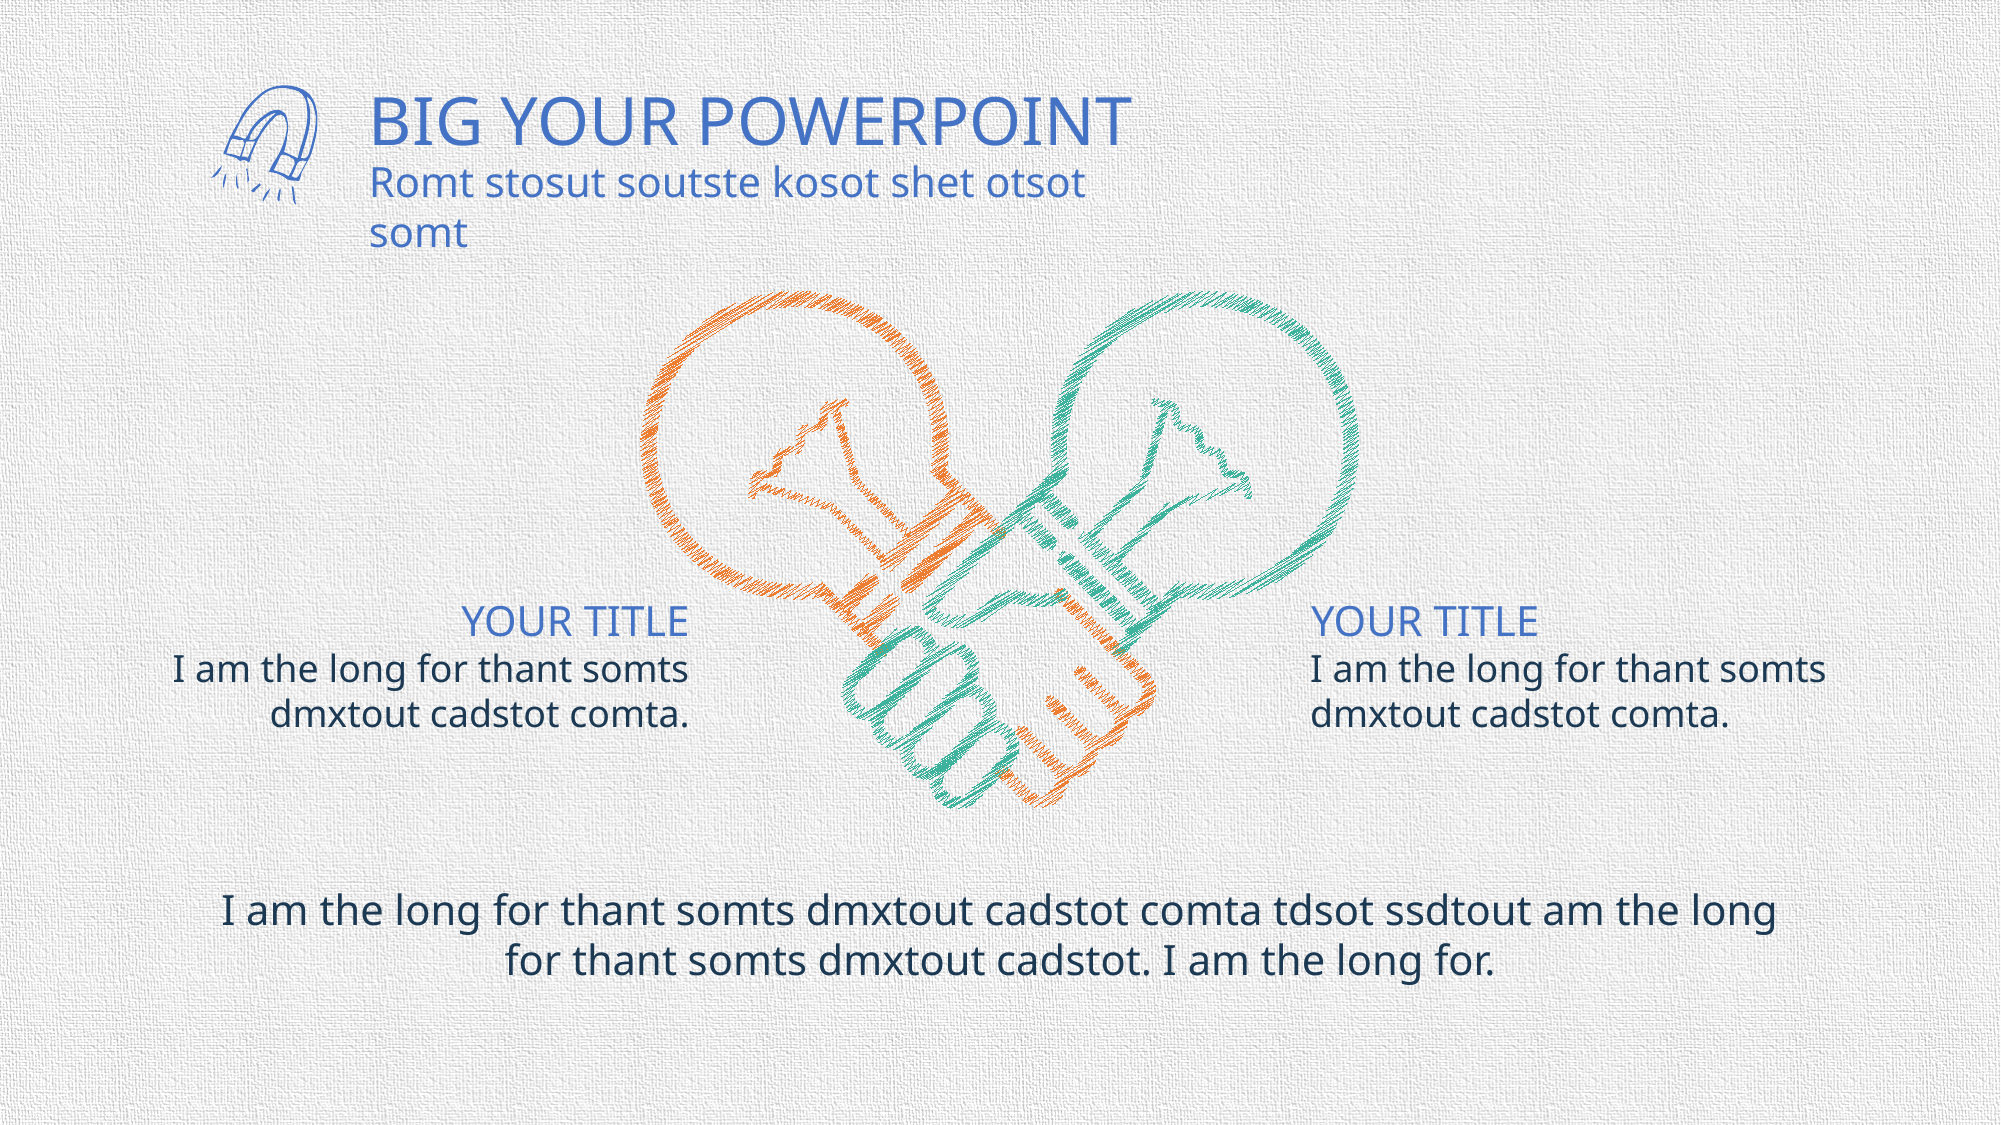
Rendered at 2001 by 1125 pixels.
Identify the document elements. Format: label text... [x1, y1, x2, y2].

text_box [640, 291, 841, 808]
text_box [354, 71, 1188, 215]
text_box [1295, 587, 1891, 744]
text_box I am the long for thant somts dmxtout cadstot comta tdsot ssdtout am the long for thant somts dmxtout cadstot. I am the long for. [203, 876, 1797, 992]
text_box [109, 587, 705, 744]
picture [0, 0, 2001, 1125]
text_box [211, 81, 318, 205]
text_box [841, 291, 1360, 809]
